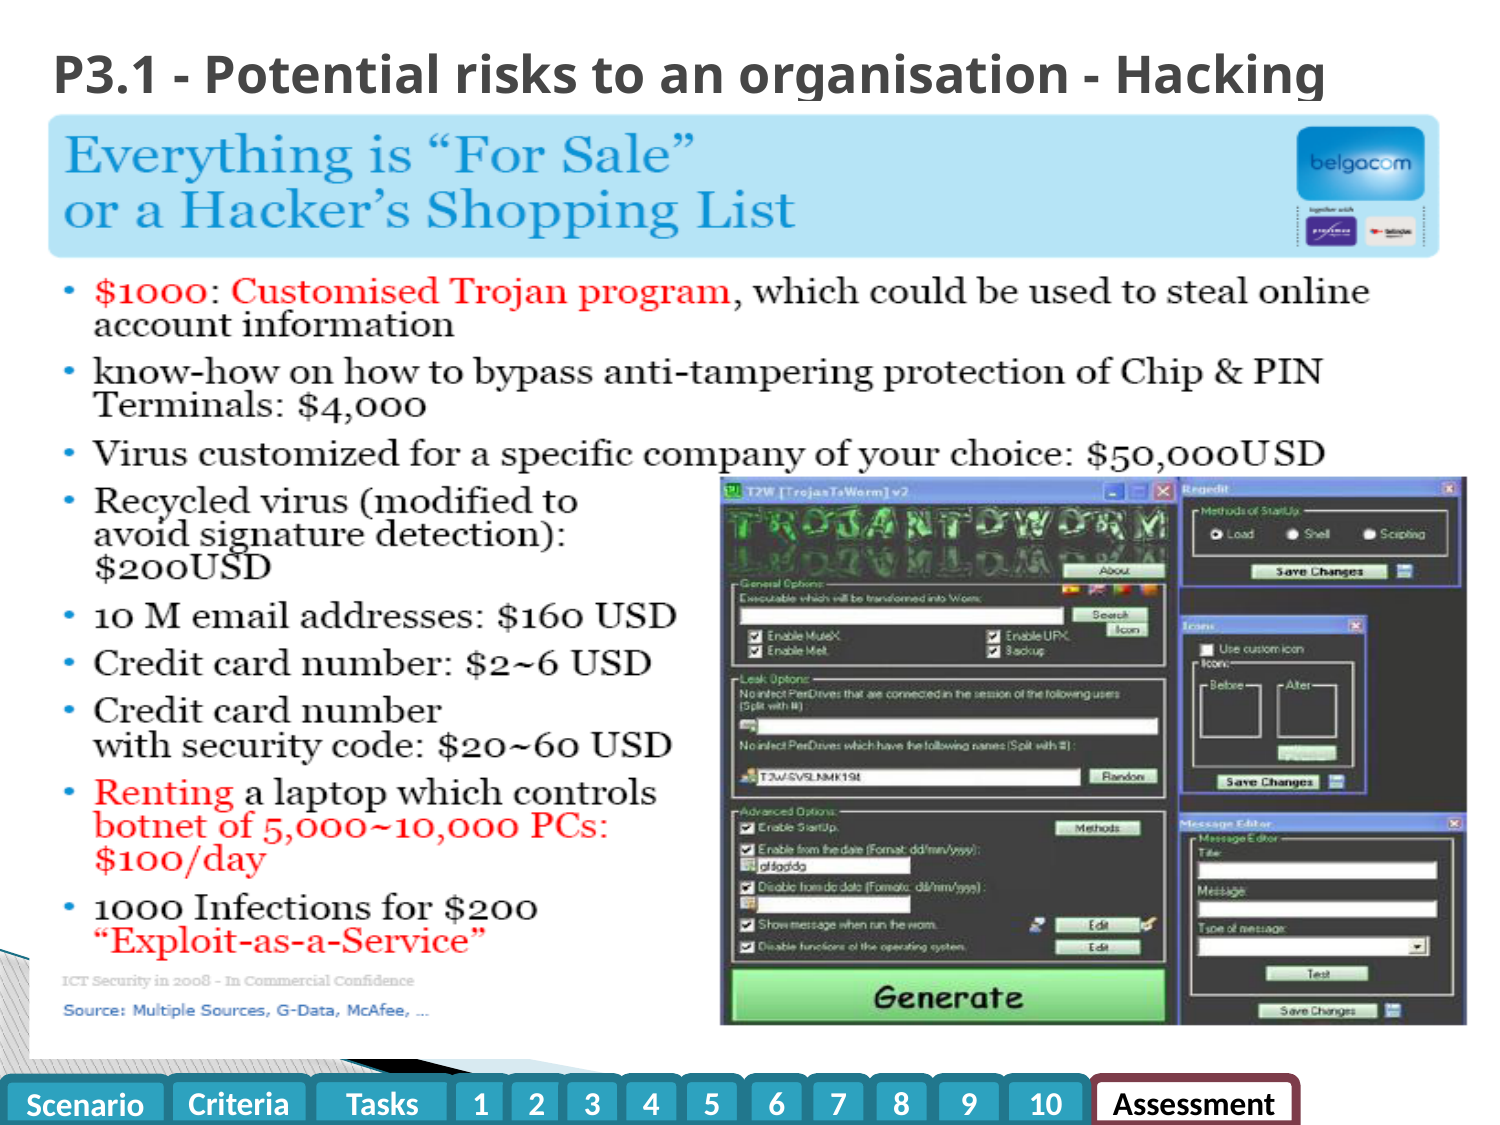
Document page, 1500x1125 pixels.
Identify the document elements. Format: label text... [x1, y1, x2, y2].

title P3.1 - Potential risks to an organisation - Hacking [37, 19, 1471, 101]
picture [29, 101, 1471, 1059]
